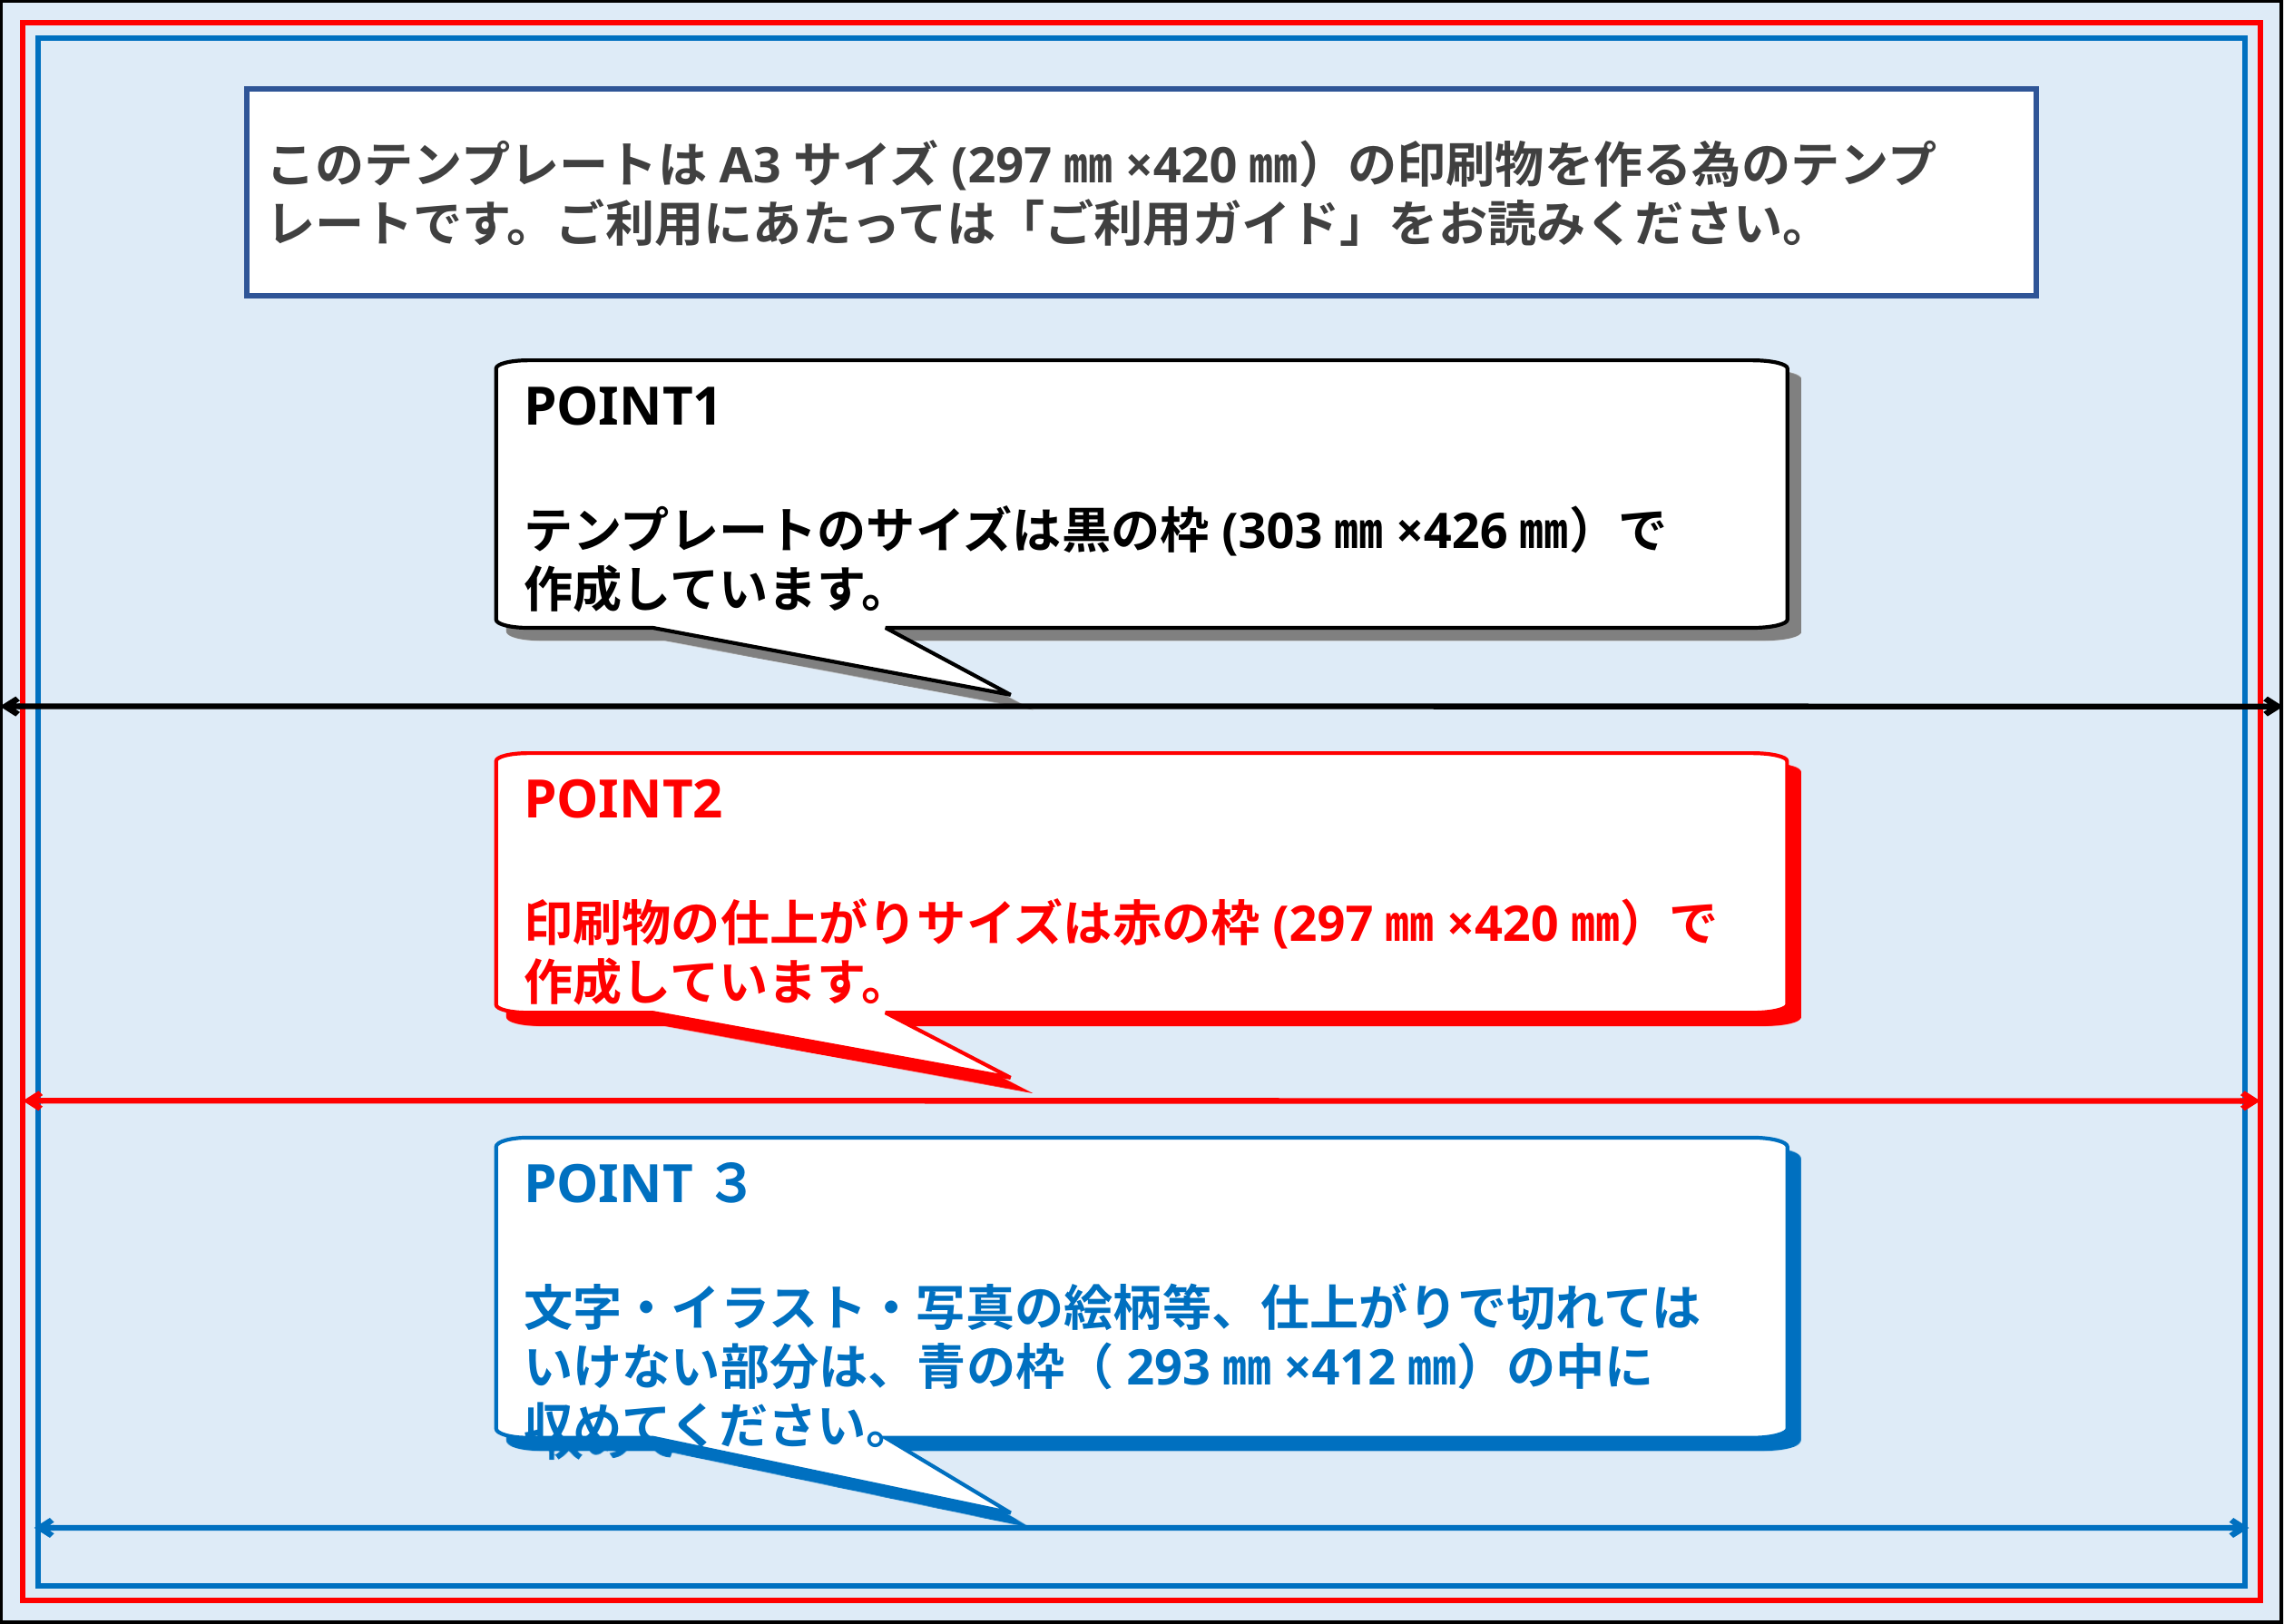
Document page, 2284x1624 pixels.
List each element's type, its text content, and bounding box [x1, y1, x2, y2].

text_box [0, 699, 2284, 713]
text_box [37, 707, 2246, 1101]
text_box POINT1 テンプレートのサイズは黒の枠(303㎜×426㎜）で 作成しています。 [495, 360, 1788, 695]
text_box [0, 707, 2283, 1624]
text_box [37, 1101, 2246, 1527]
text_box [37, 1529, 2246, 1587]
text_box [0, 0, 2283, 706]
text_box [22, 707, 2261, 1601]
text_box POINT３ 文字・イラスト・写真の絵柄等、仕上がりで切れては いけない部分は、青の枠（293㎜×412㎜）の中に 収めてください。 [495, 1137, 1788, 1513]
text_box [22, 22, 2261, 706]
text_box [34, 1521, 2250, 1535]
text_box [37, 37, 2246, 706]
text_box このテンプレートはA3サイズ(297㎜×420㎜）の印刷物を作る為のテンプレートです。ご利用にあたっては「ご利用ガイド」をお読みください。 [246, 88, 2037, 297]
text_box [23, 1094, 2260, 1108]
text_box POINT2 印刷物の仕上がりサイズは赤の枠(297㎜×420㎜）で 作成しています。 [495, 753, 1788, 1078]
